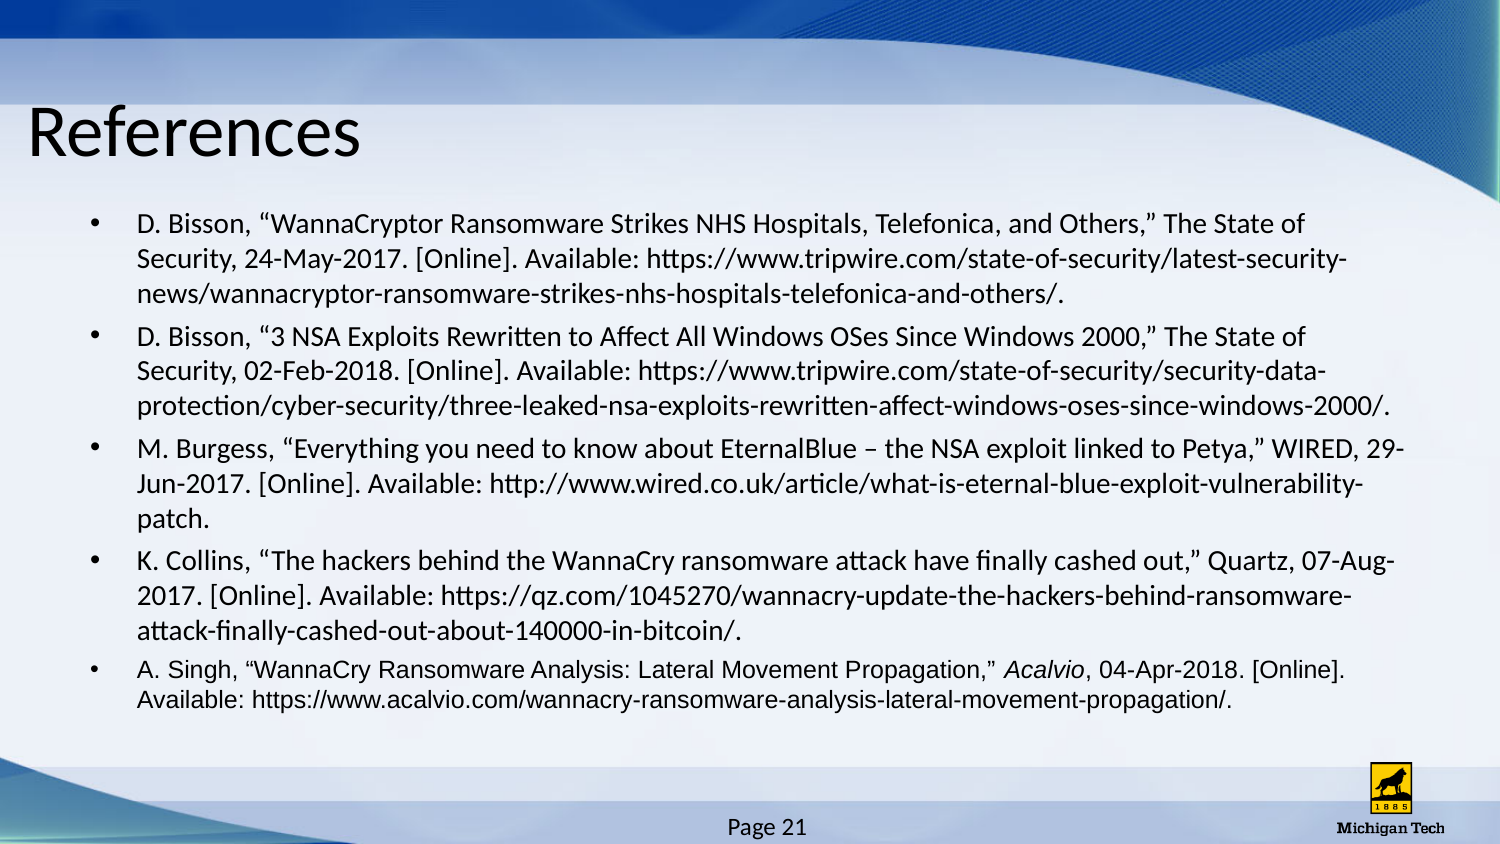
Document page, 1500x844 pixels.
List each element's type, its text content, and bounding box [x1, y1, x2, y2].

picture [0, 0, 1500, 844]
list D. Bisson, “WannaCryptor Ransomware Strikes NHS Hospitals, Telefonica, and Others,” The State of Security, 24-May-2017. [Online]. Available: https://www.tripwire.com/state-of-security/latest-security-news/wannacryptor-ransomware-strikes-nhs-hospitals-telefonica-and-others/. D. Bisson, “3 NSA Exploits Rewritten to Affect All Windows OSes Since Windows 2000,” The State of Security, 02-Feb-2018. [Online]. Available: https://www.tripwire.com/state-of-security/security-data-protection/cyber-security/three-leaked-nsa-exploits-rewritten-affect-windows-oses-since-windows-2000/. M. Burgess, “Everything you need to know about EternalBlue – the NSA exploit linked to Petya,” WIRED, 29-Jun-2017. [Online]. Available: http://www.wired.co.uk/article/what-is-eternal-blue-exploit-vulnerability-patch. K. Collins, “The hackers behind the WannaCry ransomware attack have finally cashed out,” Quartz, 07-Aug-2017. [Online]. Available: https://qz.com/1045270/wannacry-update-the-hackers-behind-ransomware-attack-finally-cashed-out-about-140000-in-bitcoin/. A. Singh, “WannaCry Ransomware Analysis: Lateral Movement Propagation,” Acalvio, 04-Apr-2018. [Online]. Available: https://www.acalvio.com/wannacry-ransomware-analysis-lateral-movement-propagation/. [75, 196, 1425, 797]
title References [12, 56, 1263, 197]
